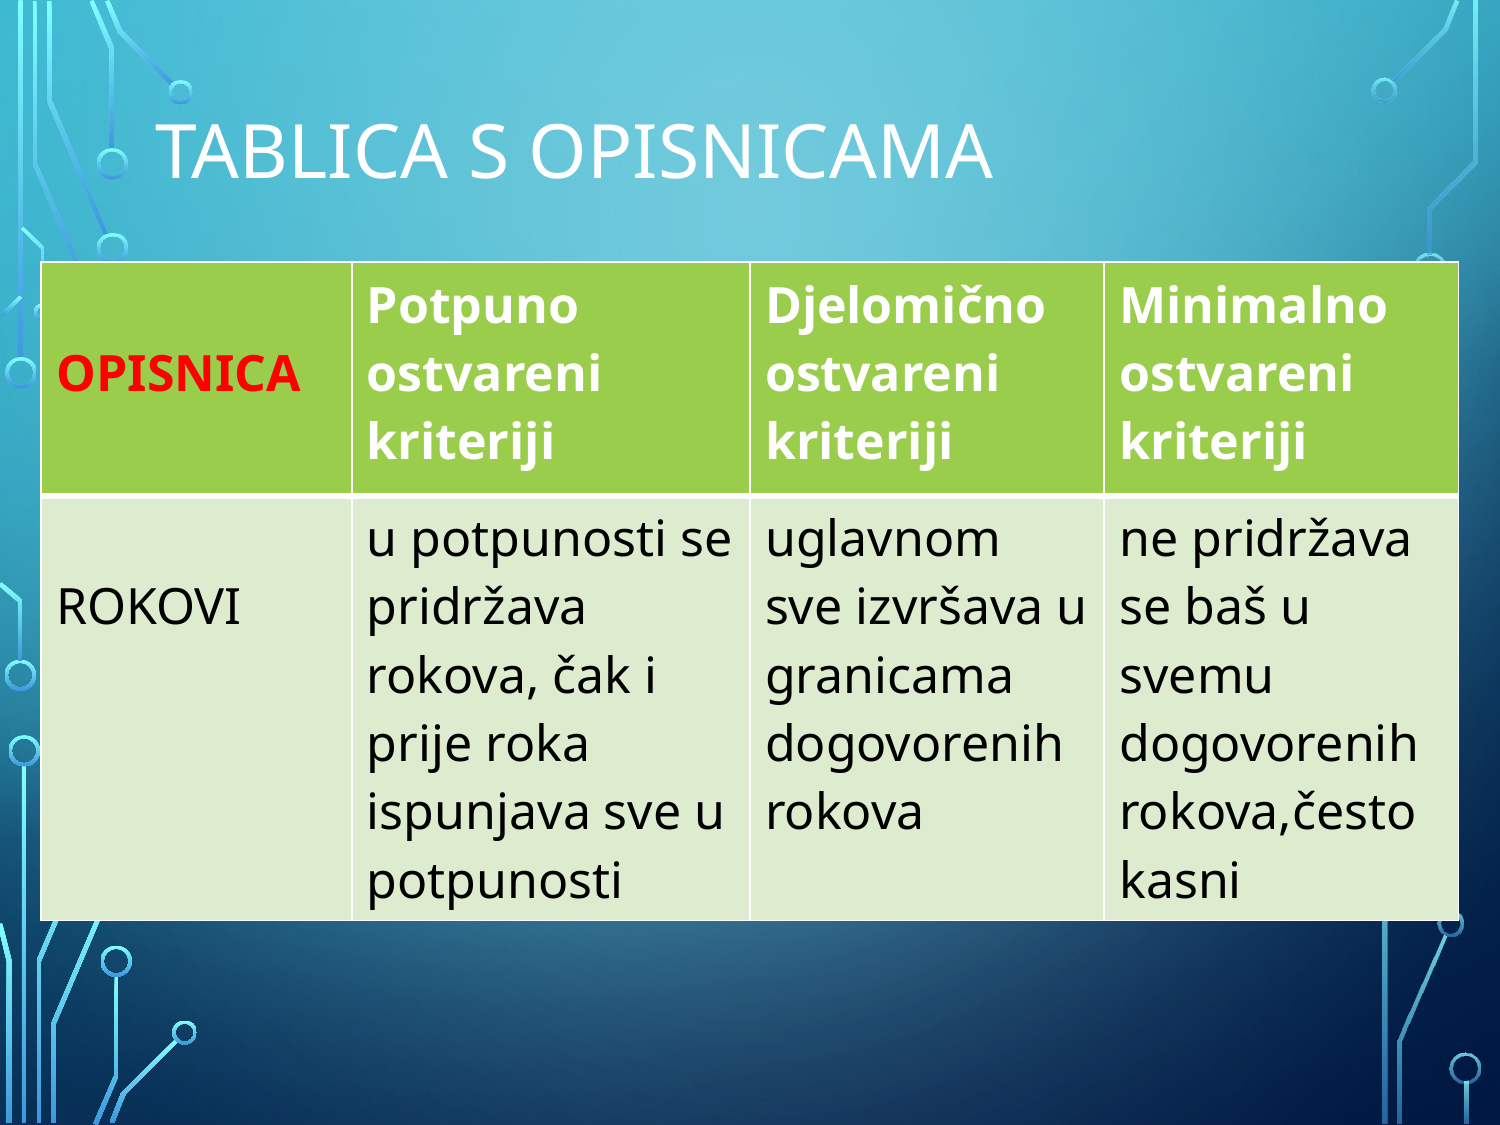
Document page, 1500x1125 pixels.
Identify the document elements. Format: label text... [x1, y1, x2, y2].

table_cell ne pridržava se baš u svemu dogovorenih rokova,često kasni [1105, 499, 1458, 920]
table_header Potpuno ostvareni kriteriji [353, 263, 749, 493]
table_header Minimalno ostvareni kriteriji [1105, 263, 1458, 493]
table_cell ROKOVI [42, 499, 351, 920]
title Tablica s opisnicama [140, 101, 1360, 209]
table_header OPISNICA [42, 263, 351, 493]
table_cell u potpunosti se pridržava rokova, čak i prije roka ispunjava sve u potpunosti [353, 499, 749, 920]
table_header Djelomično ostvareni kriteriji [751, 263, 1103, 493]
table_cell uglavnom sve izvršava u granicama dogovorenih rokova [751, 499, 1103, 920]
